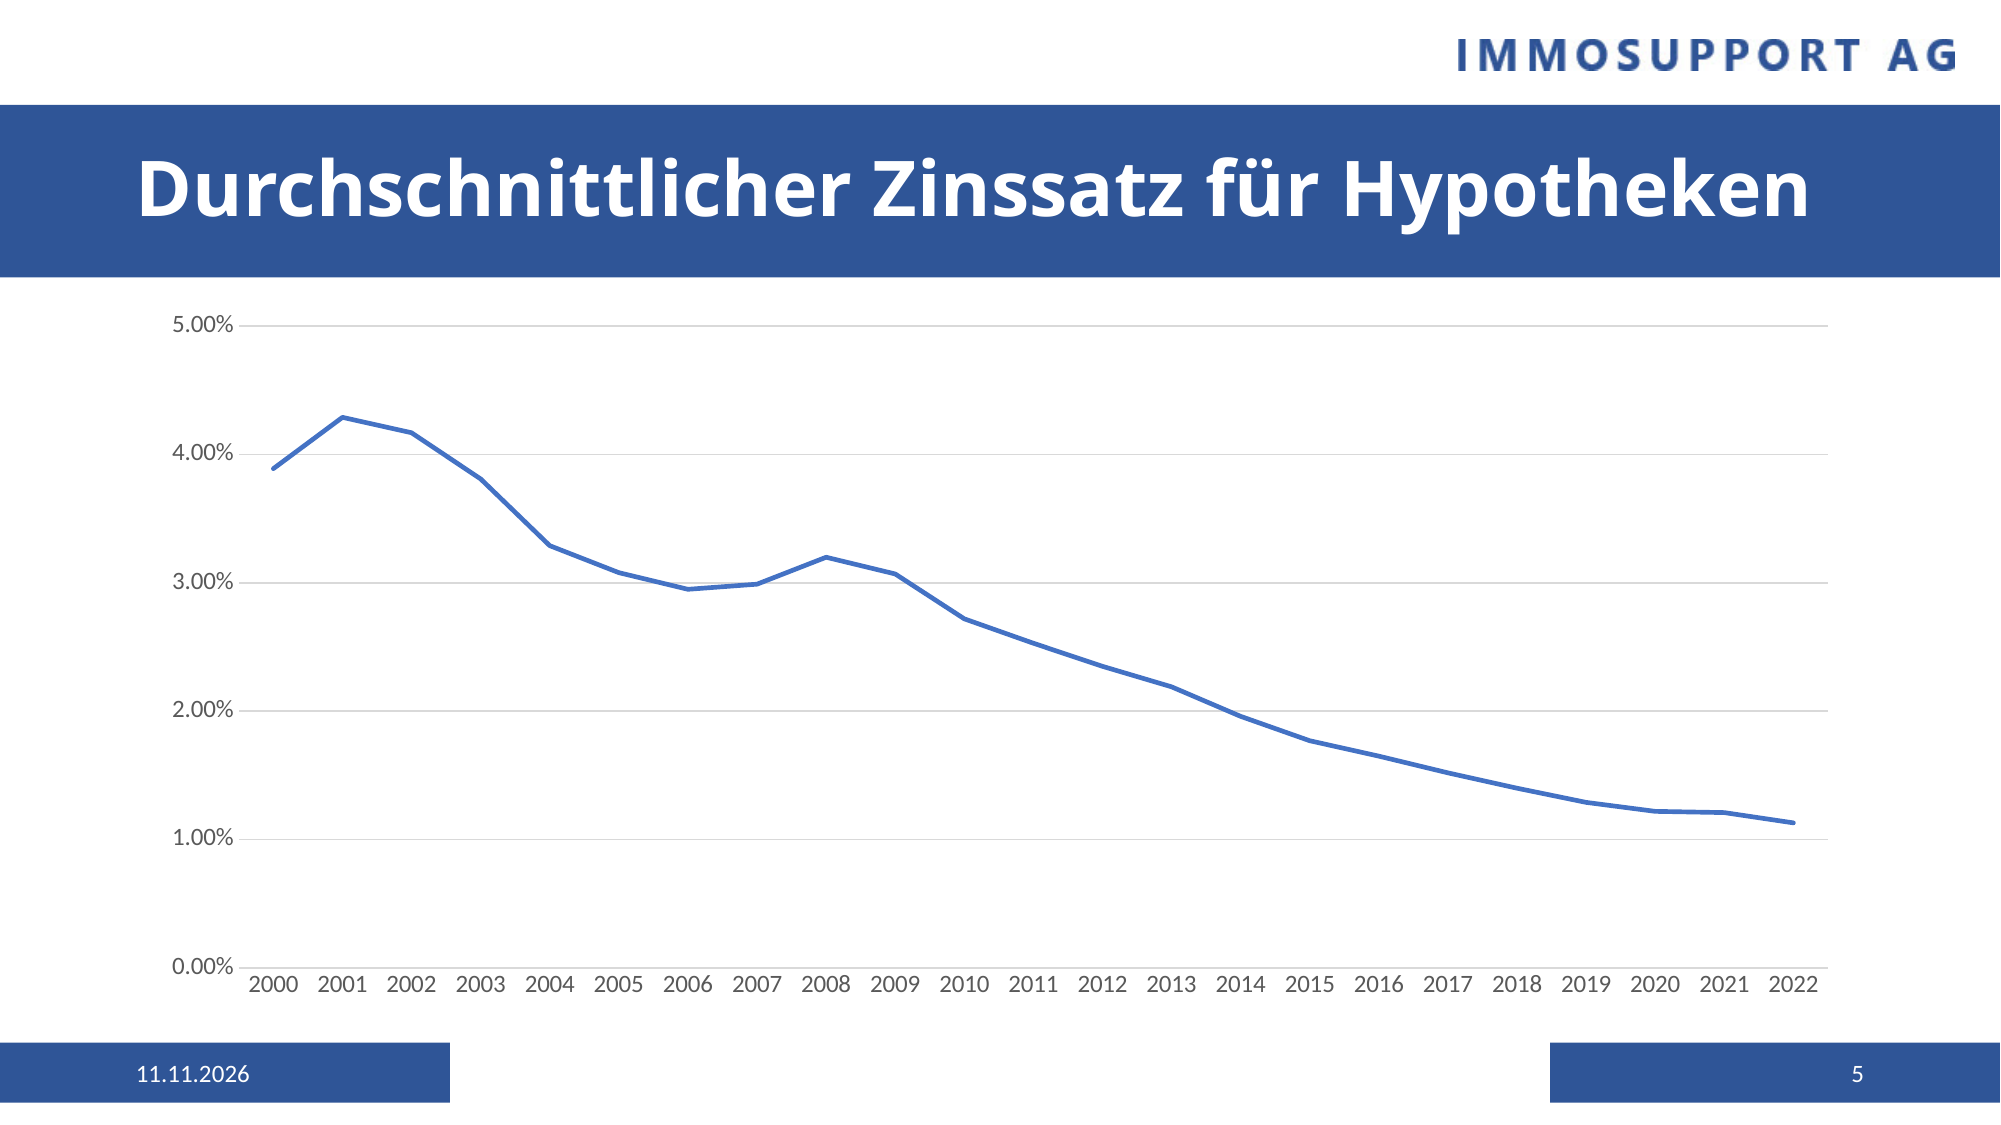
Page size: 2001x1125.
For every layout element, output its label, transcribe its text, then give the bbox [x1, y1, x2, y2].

chart [137, 299, 1863, 1014]
picture [1458, 39, 1955, 71]
title Durchschnittlicher Zinssatz für Hypotheken [0, 104, 2000, 278]
slide_number 5 [1550, 1042, 2000, 1103]
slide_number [0, 1042, 450, 1103]
